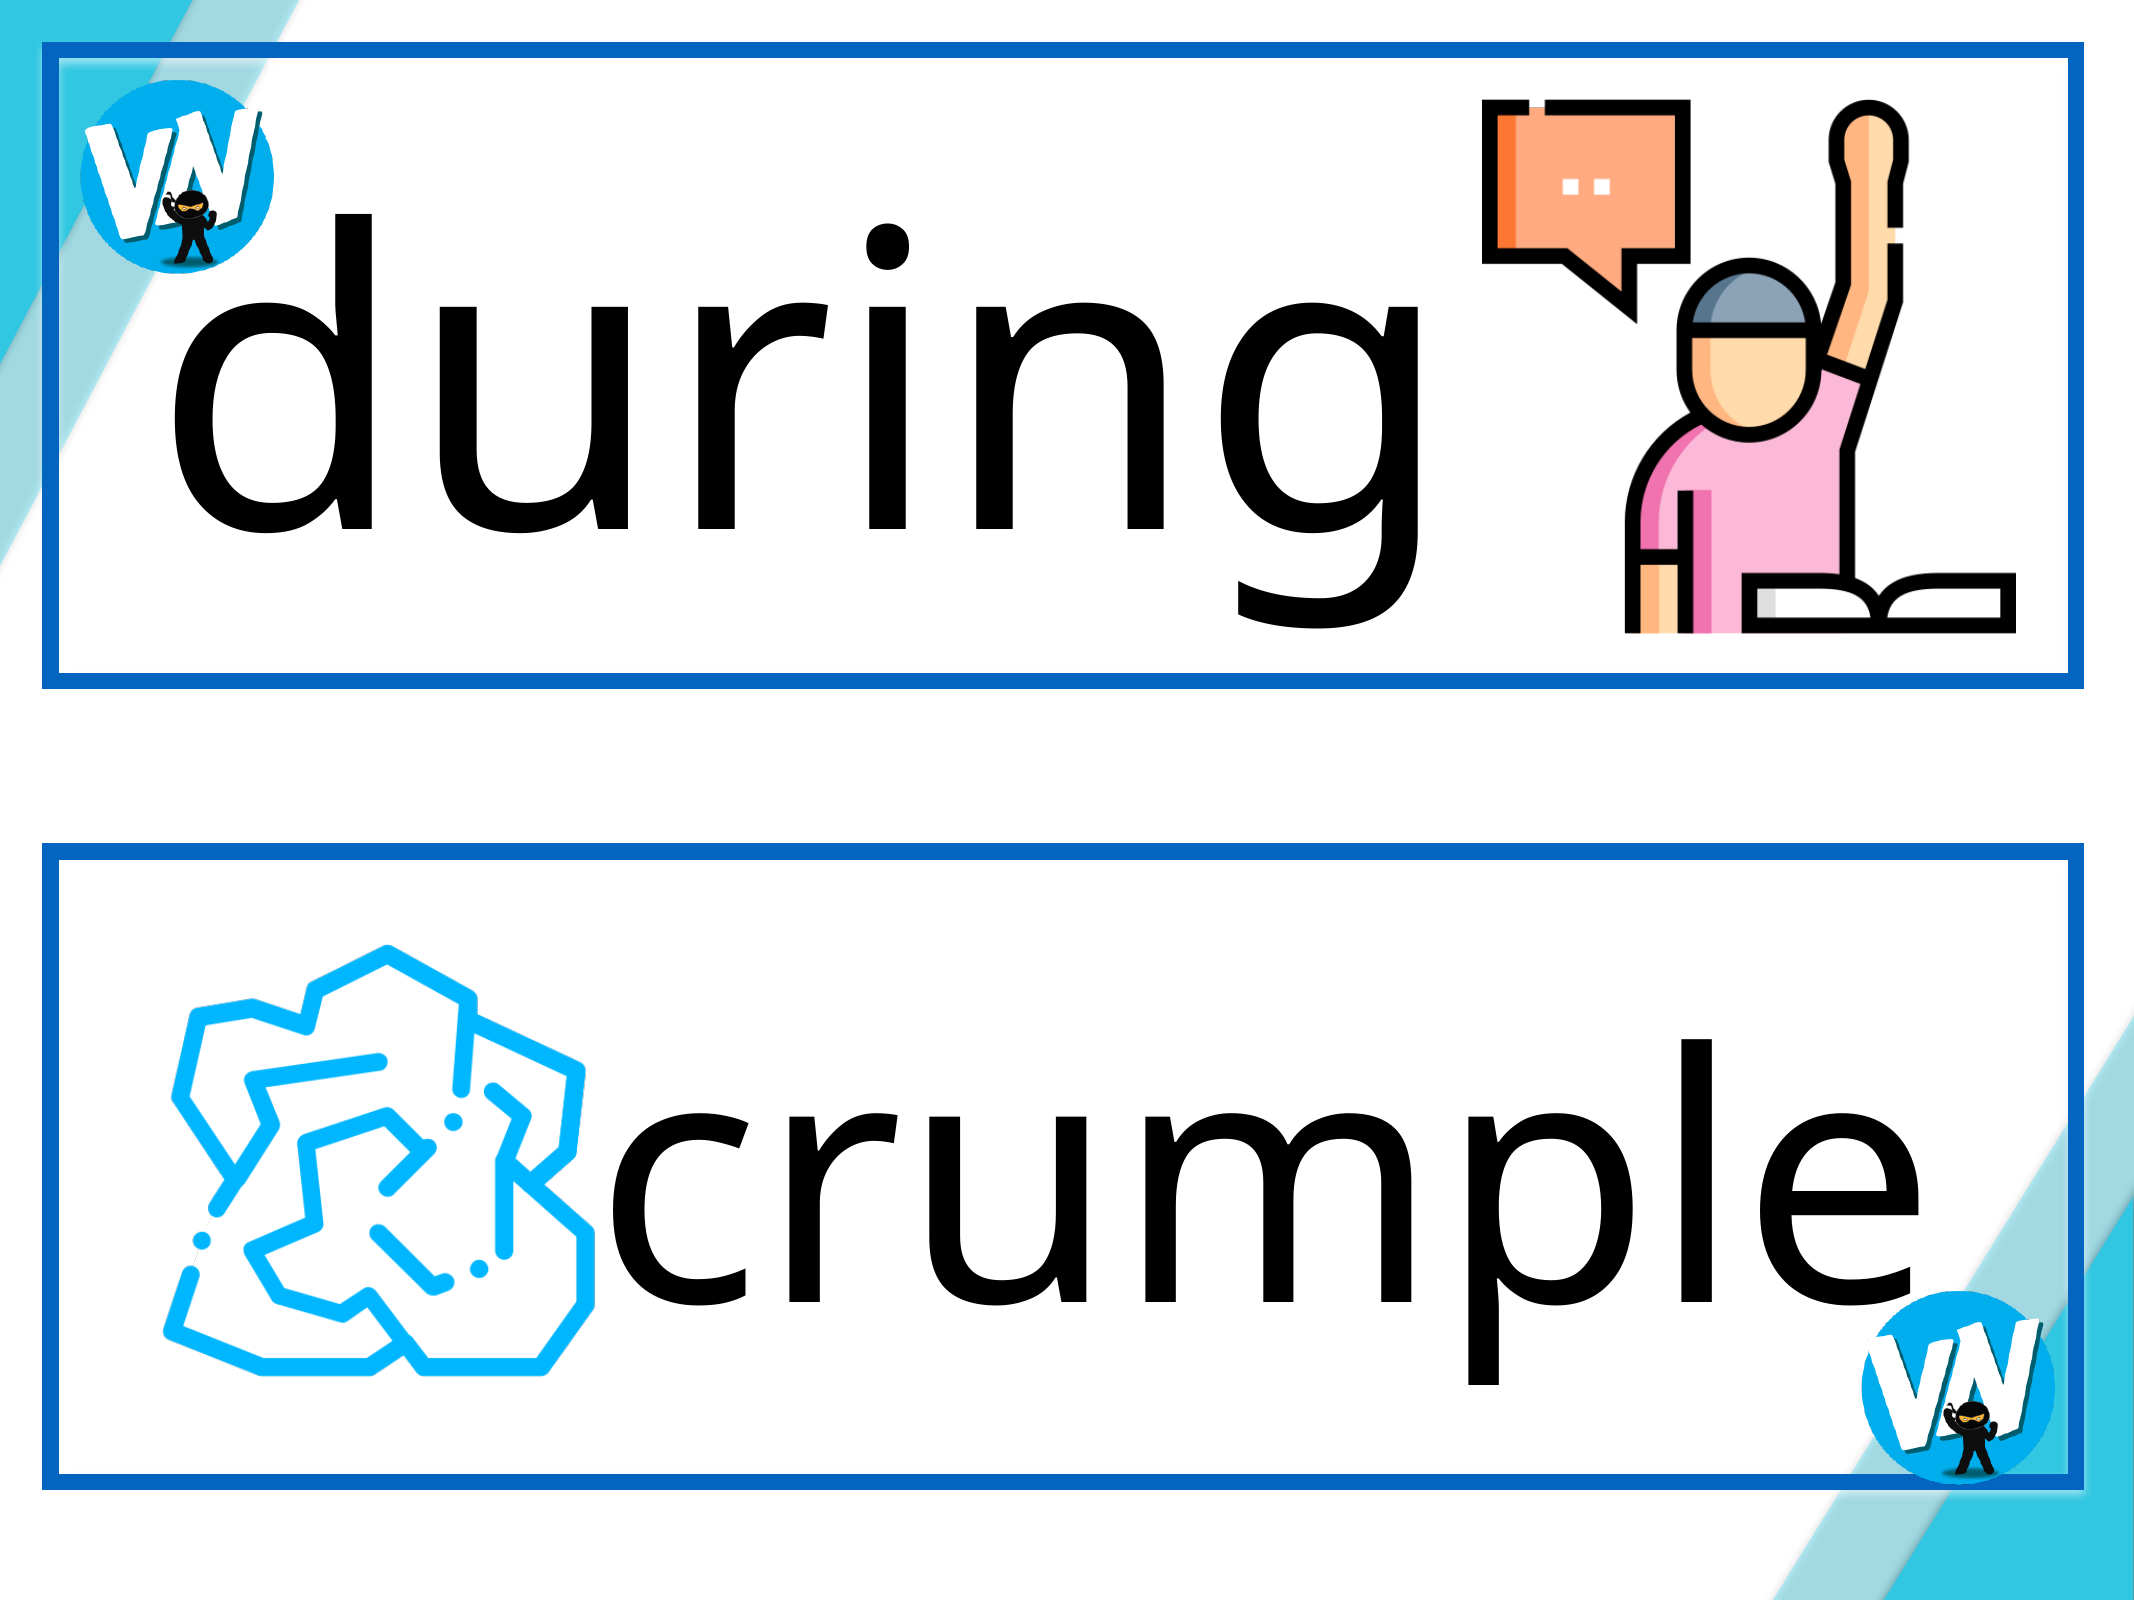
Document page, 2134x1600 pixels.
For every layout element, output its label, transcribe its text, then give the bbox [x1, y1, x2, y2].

picture [1481, 99, 2016, 634]
picture [1837, 1288, 2080, 1488]
text_box [90, 50, 2076, 681]
text_box [90, 851, 1956, 1483]
text_box during [144, 106, 1462, 621]
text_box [0, 0, 81, 1497]
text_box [1963, 235, 2134, 1600]
picture [111, 893, 646, 1428]
text_box crumple [654, 948, 1956, 1381]
picture [57, 77, 299, 278]
